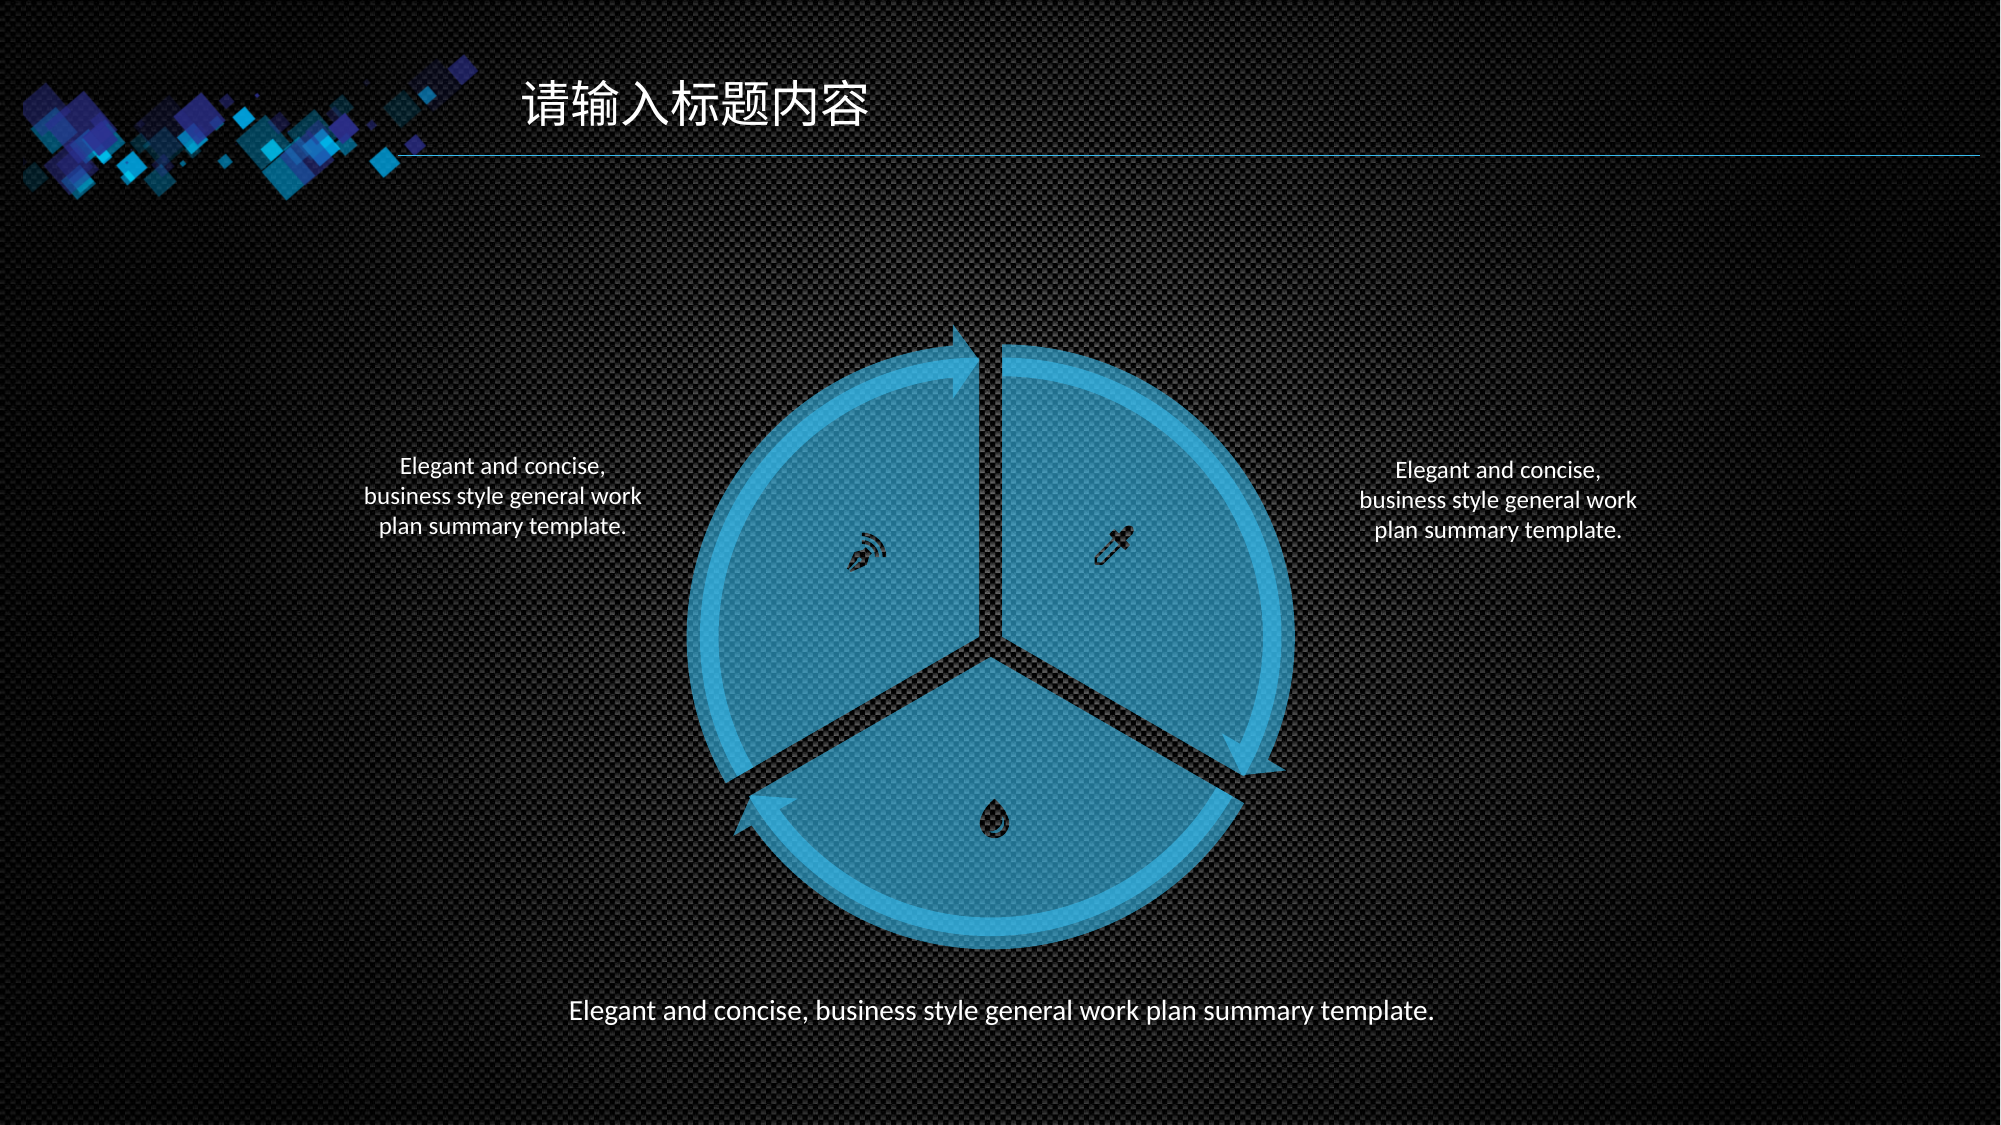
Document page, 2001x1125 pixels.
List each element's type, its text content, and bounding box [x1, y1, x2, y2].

text_box [1002, 344, 1295, 776]
picture [0, 0, 2001, 1125]
text_box [1094, 525, 1134, 565]
text_box Elegant and concise, business style general work plan summary template. [343, 442, 663, 547]
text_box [23, 48, 1981, 209]
text_box [719, 356, 981, 778]
text_box [686, 324, 980, 784]
text_box [733, 787, 1245, 950]
text_box Elegant and concise, business style general work plan summary template. [530, 983, 1474, 1034]
text_box Elegant and concise, business style general work plan summary template. [1339, 446, 1659, 551]
text_box [979, 798, 1010, 839]
text_box [1001, 356, 1262, 778]
text_box [747, 655, 1234, 917]
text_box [846, 532, 887, 572]
